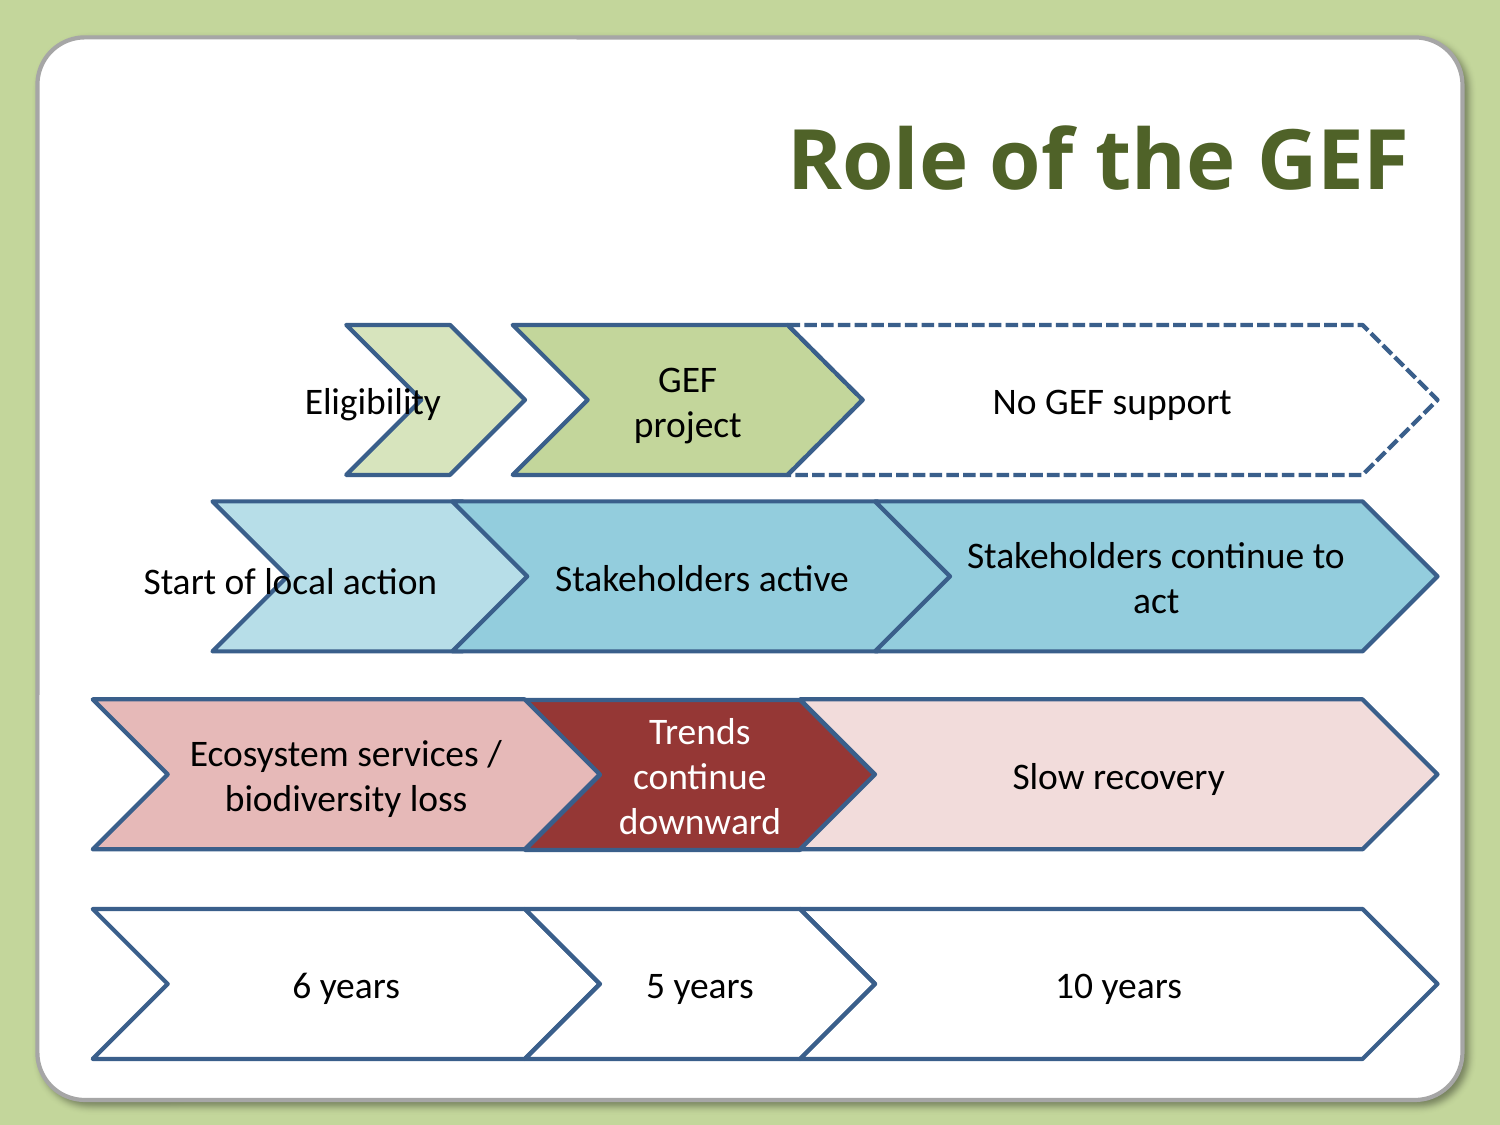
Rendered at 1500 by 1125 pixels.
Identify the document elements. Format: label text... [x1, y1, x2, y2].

text_box 6 years [90, 906, 596, 1062]
text_box [344, 322, 528, 478]
text_box 5 years [523, 906, 871, 1062]
title Role of the GEF [75, 62, 1425, 250]
text_box 10 years [798, 906, 1440, 1062]
text_box Ecosystem services / biodiversity loss [90, 697, 602, 852]
text_box Trends continue downward [524, 697, 871, 853]
text_box Slow recovery [798, 697, 1440, 852]
text_box Eligibility [289, 369, 465, 430]
text_box GEF project [510, 322, 859, 478]
text_box No GEF support [785, 322, 1440, 478]
text_box Stakeholders continue to act [873, 499, 1440, 654]
text_box Stakeholders active [450, 499, 946, 654]
text_box [210, 499, 523, 646]
text_box Start of local action [89, 549, 453, 655]
